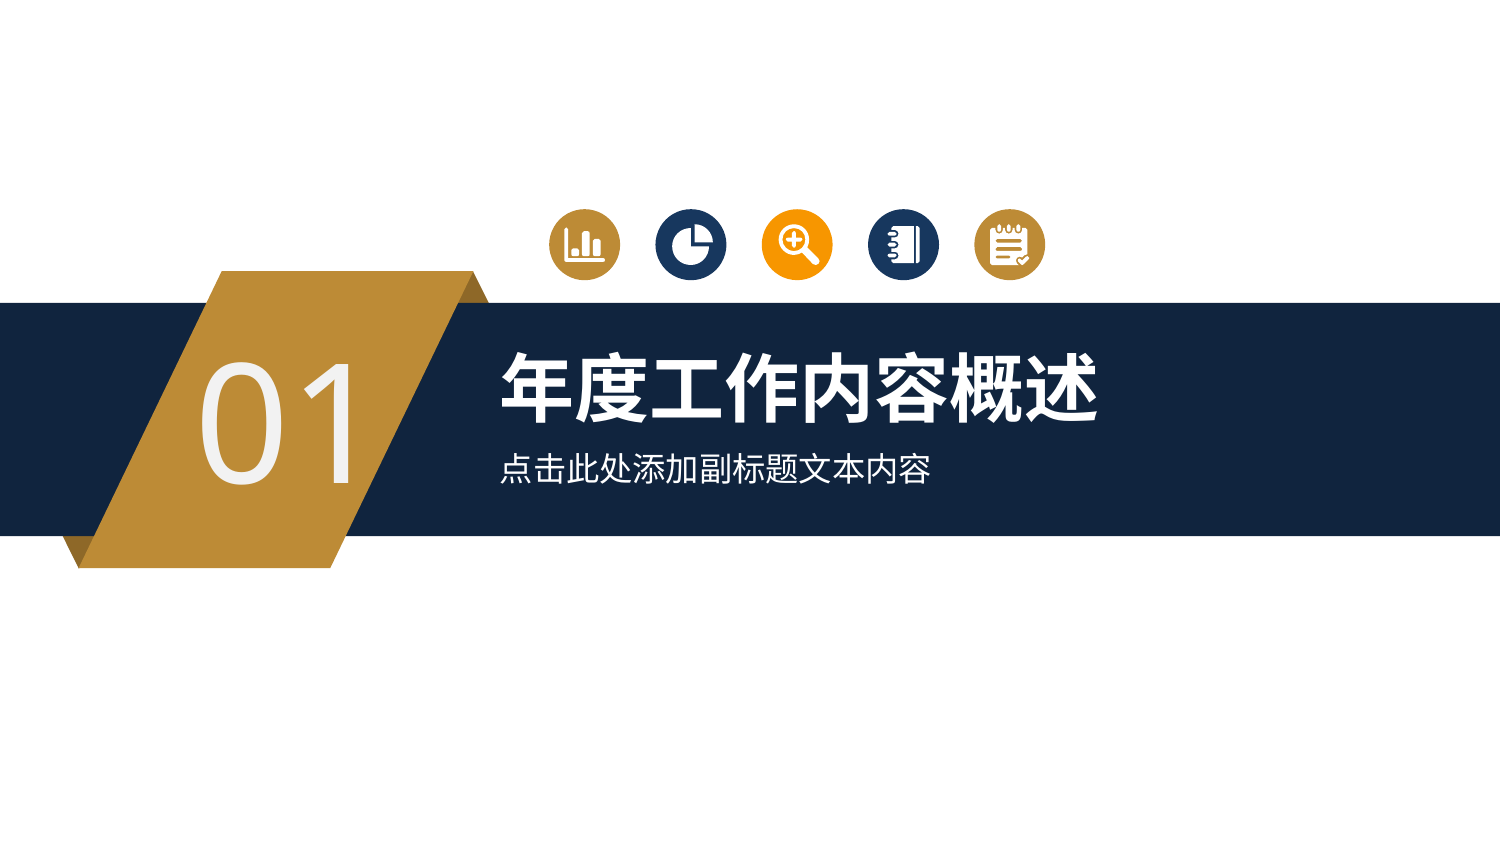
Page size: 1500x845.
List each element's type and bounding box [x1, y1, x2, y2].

text_box [867, 208, 940, 281]
text_box [974, 208, 1046, 281]
text_box [655, 208, 727, 281]
text_box [761, 208, 833, 281]
text_box [548, 208, 621, 281]
text_box [0, 270, 1500, 570]
